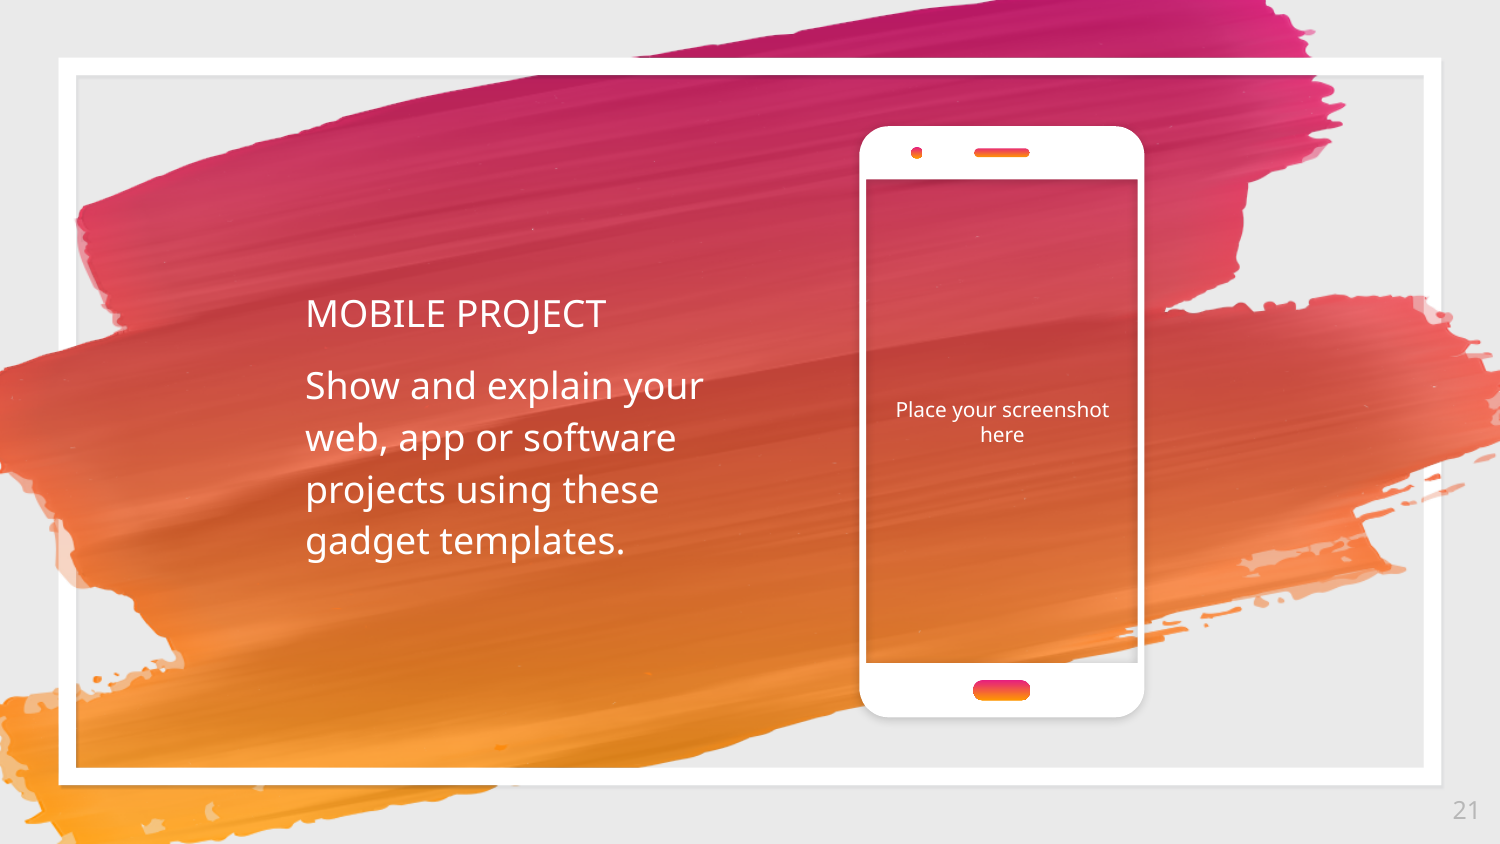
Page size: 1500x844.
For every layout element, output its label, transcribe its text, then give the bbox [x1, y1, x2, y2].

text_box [859, 125, 1145, 718]
picture [0, 0, 1500, 844]
list MOBILE PROJECT Show and explain your web, app or software projects using these gadget templates. [305, 78, 717, 767]
slide_number 21 [1391, 779, 1482, 844]
